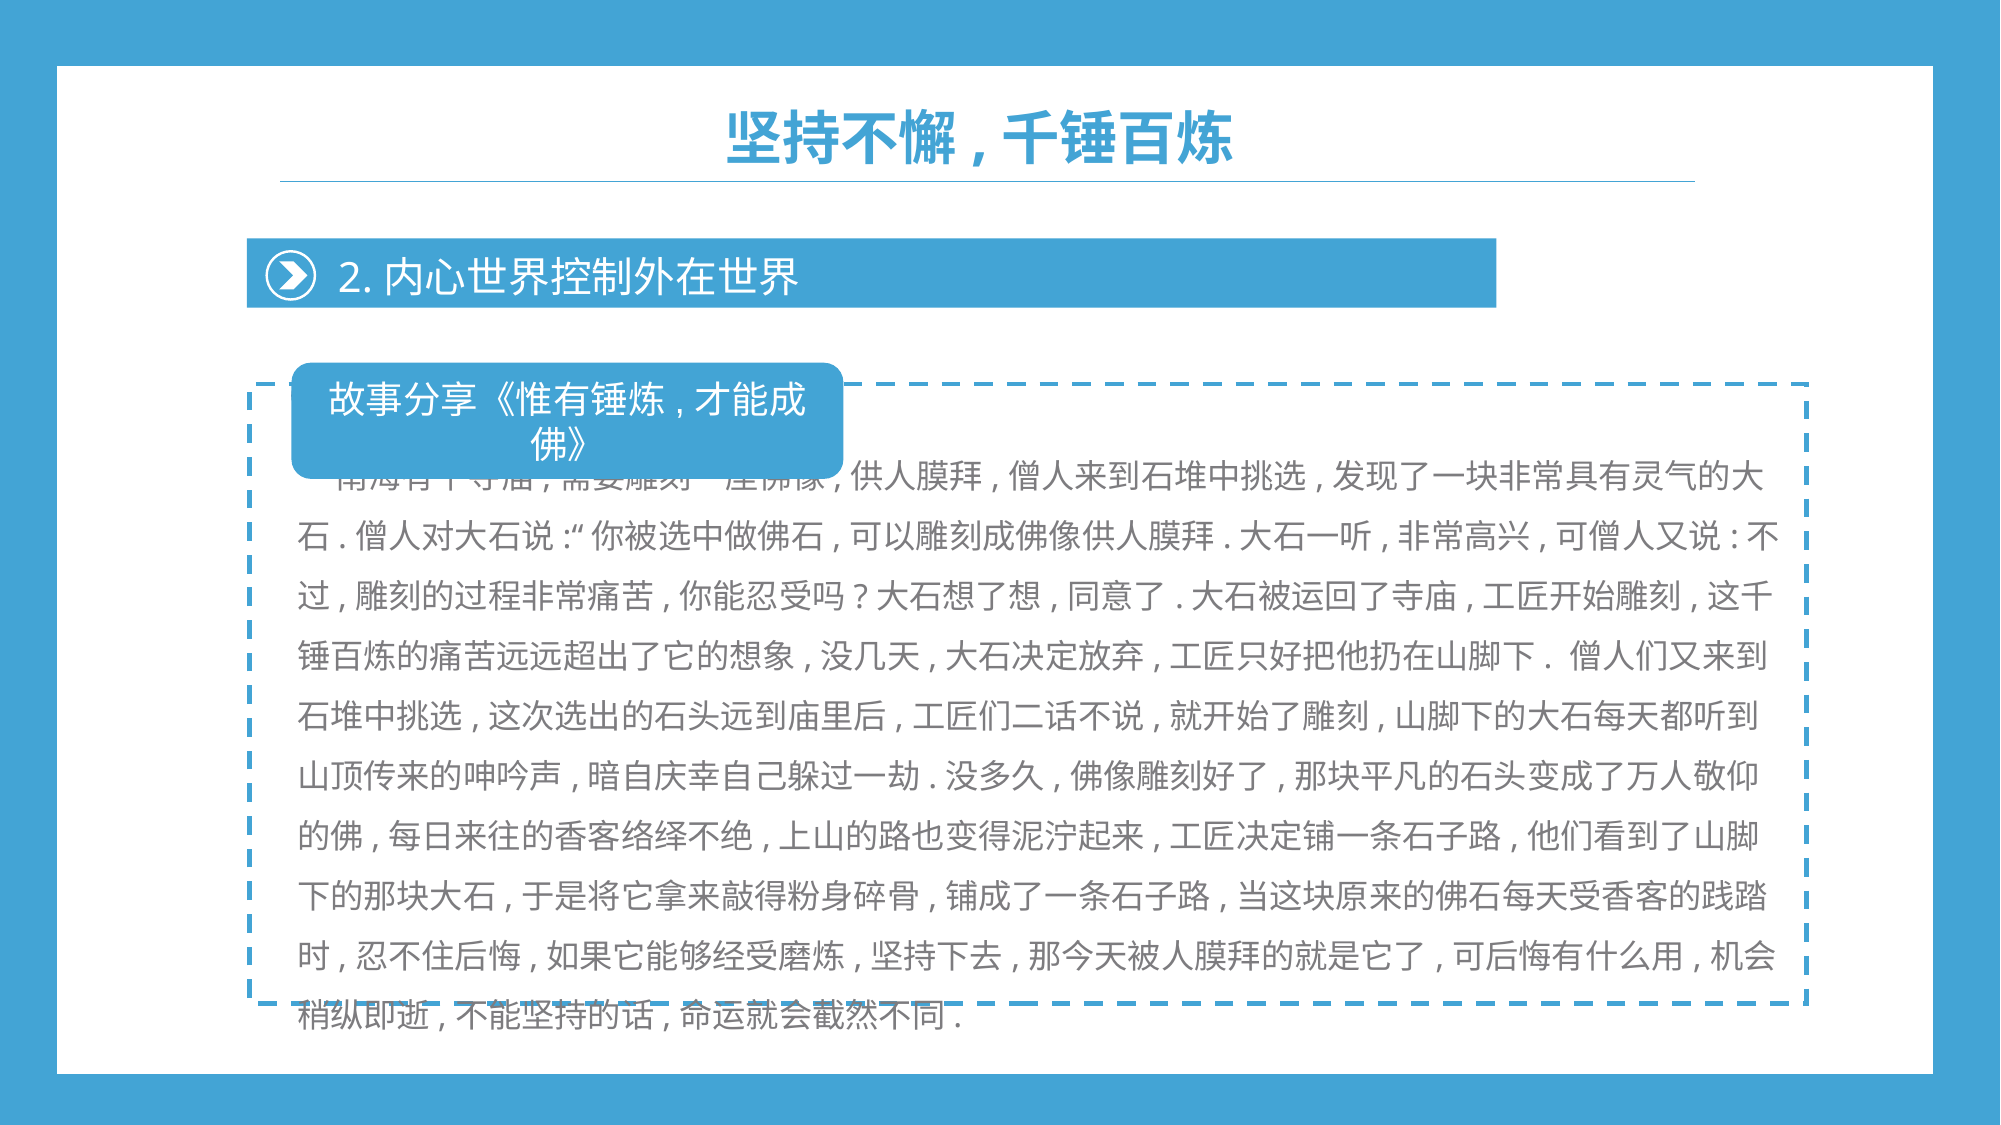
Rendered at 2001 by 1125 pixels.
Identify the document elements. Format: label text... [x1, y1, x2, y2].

text_box 坚持不懈,千锤百炼 [709, 94, 1303, 179]
text_box 南海有个寺庙,需要雕刻一座佛像,供人膜拜,僧人来到石堆中挑选,发现了一块非常具有灵气的大石.僧人对大石说:“你被选中做佛石,可以雕刻成佛像供人膜拜.大石一听,非常高兴,可僧人又说:不过,雕刻的过程非常痛苦,你能忍受吗?大石想了想,同意了.大石被运回了寺庙,工匠开始雕刻,这千锤百炼的痛苦远远超出了它的想象,没几天,大石决定放弃,工匠只好把他扔在山脚下. 僧人们又来到石堆中挑选,这次选出的石头远到庙里后,工匠们二话不说,就开始了雕刻,山脚下的大石每天都听到山顶传来的呻吟声,暗自庆幸自己躲过一劫.没多久,佛像雕刻好了,那块平凡的石头变成了万人敬仰的佛,每日来往的香客络绎不绝,上山的路也变得泥泞起来,工匠决定铺一条石子路,他们看到了山脚下的那块大石,于是将它拿来敲得粉身碎骨,铺成了一条石子路,当这块原来的佛石每天受香客的践踏时,忍不住后悔,如果它能够经受磨炼,坚持下去,那今天被人膜拜的就是它了,可后悔有什么用,机会稍纵即逝,不能坚持的话,命运就会截然不同. [276, 425, 1807, 814]
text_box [291, 362, 844, 430]
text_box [246, 238, 1497, 308]
text_box [249, 383, 1808, 1004]
